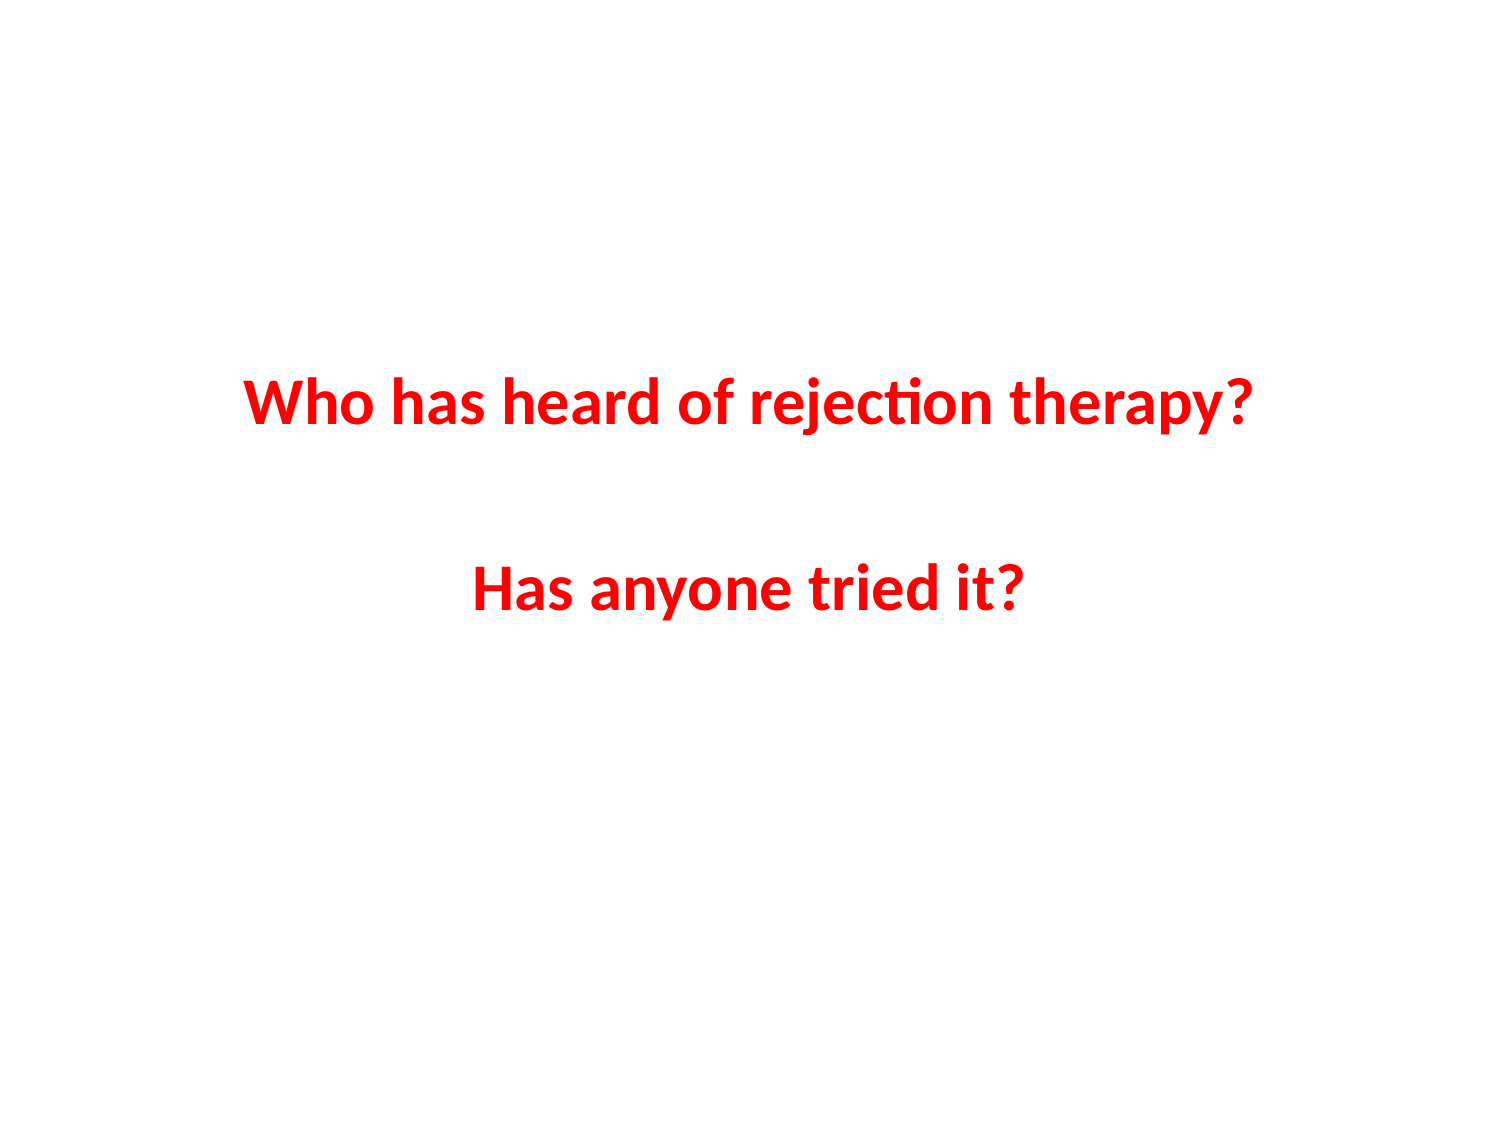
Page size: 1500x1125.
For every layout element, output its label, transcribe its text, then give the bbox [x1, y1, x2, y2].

list Who has heard of rejection therapy? Has anyone tried it? [75, 350, 1425, 975]
